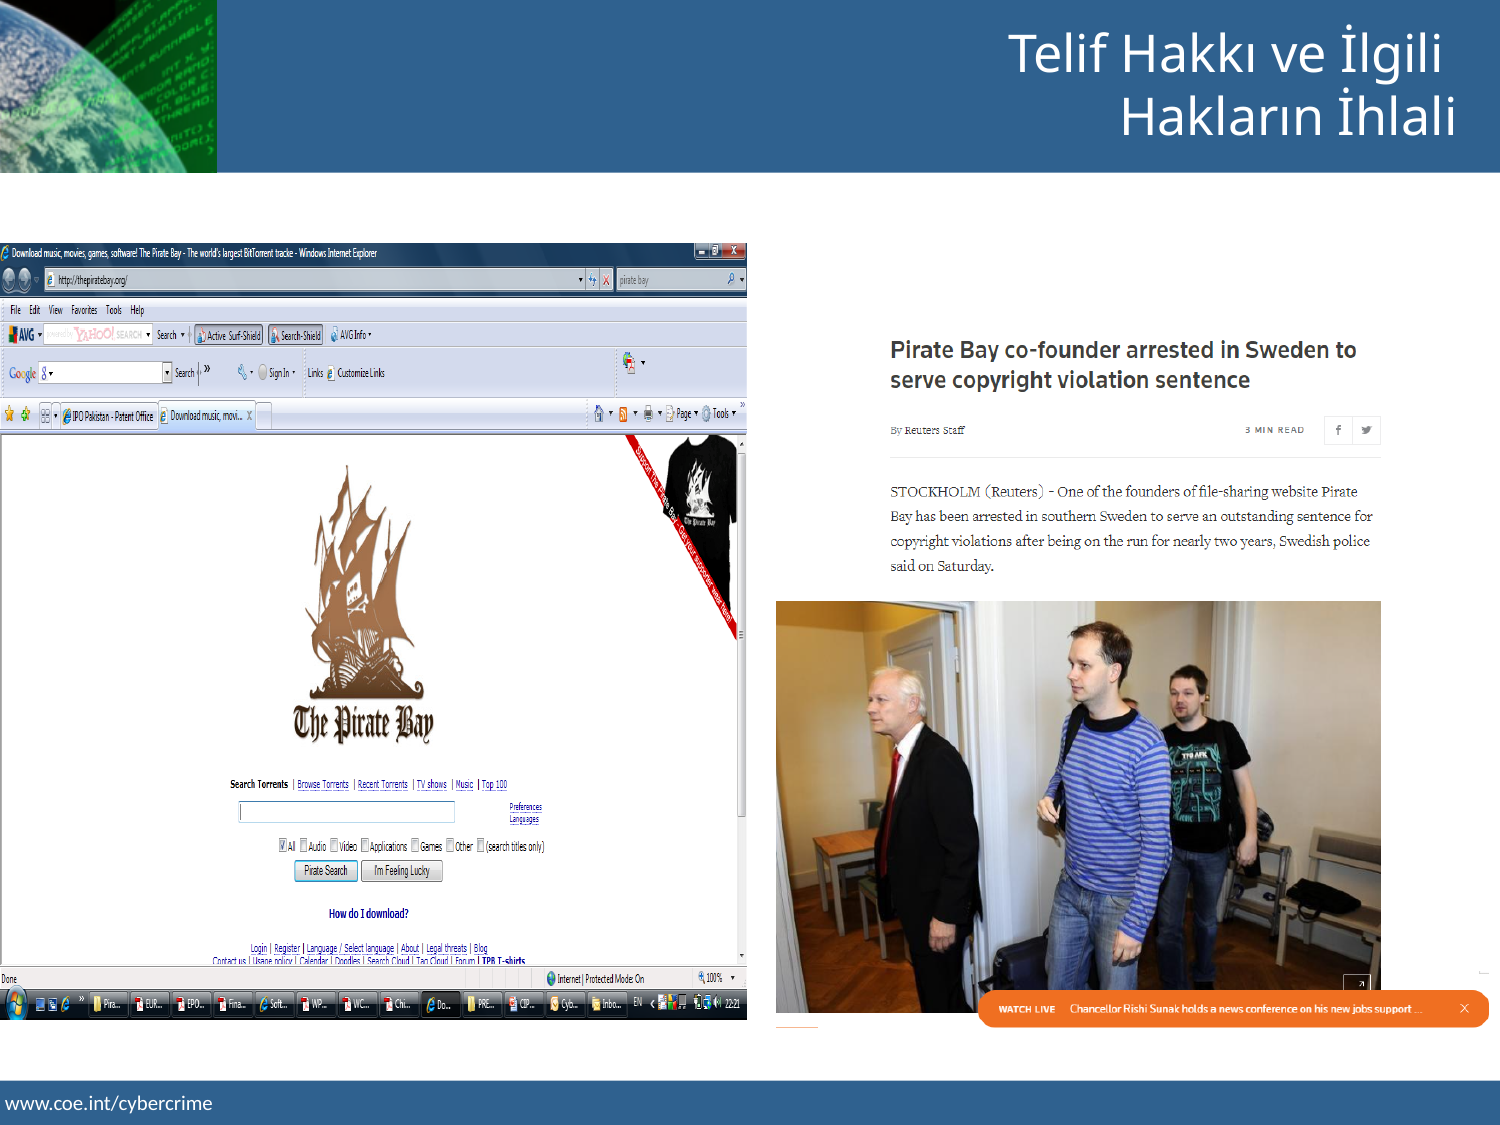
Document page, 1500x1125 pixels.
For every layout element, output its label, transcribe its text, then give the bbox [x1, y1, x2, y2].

picture [0, 0, 217, 173]
text_box Telif Hakkı ve İlgili Hakların İhlali [220, 13, 1473, 154]
picture [0, 243, 747, 1021]
picture [753, 314, 1500, 1035]
